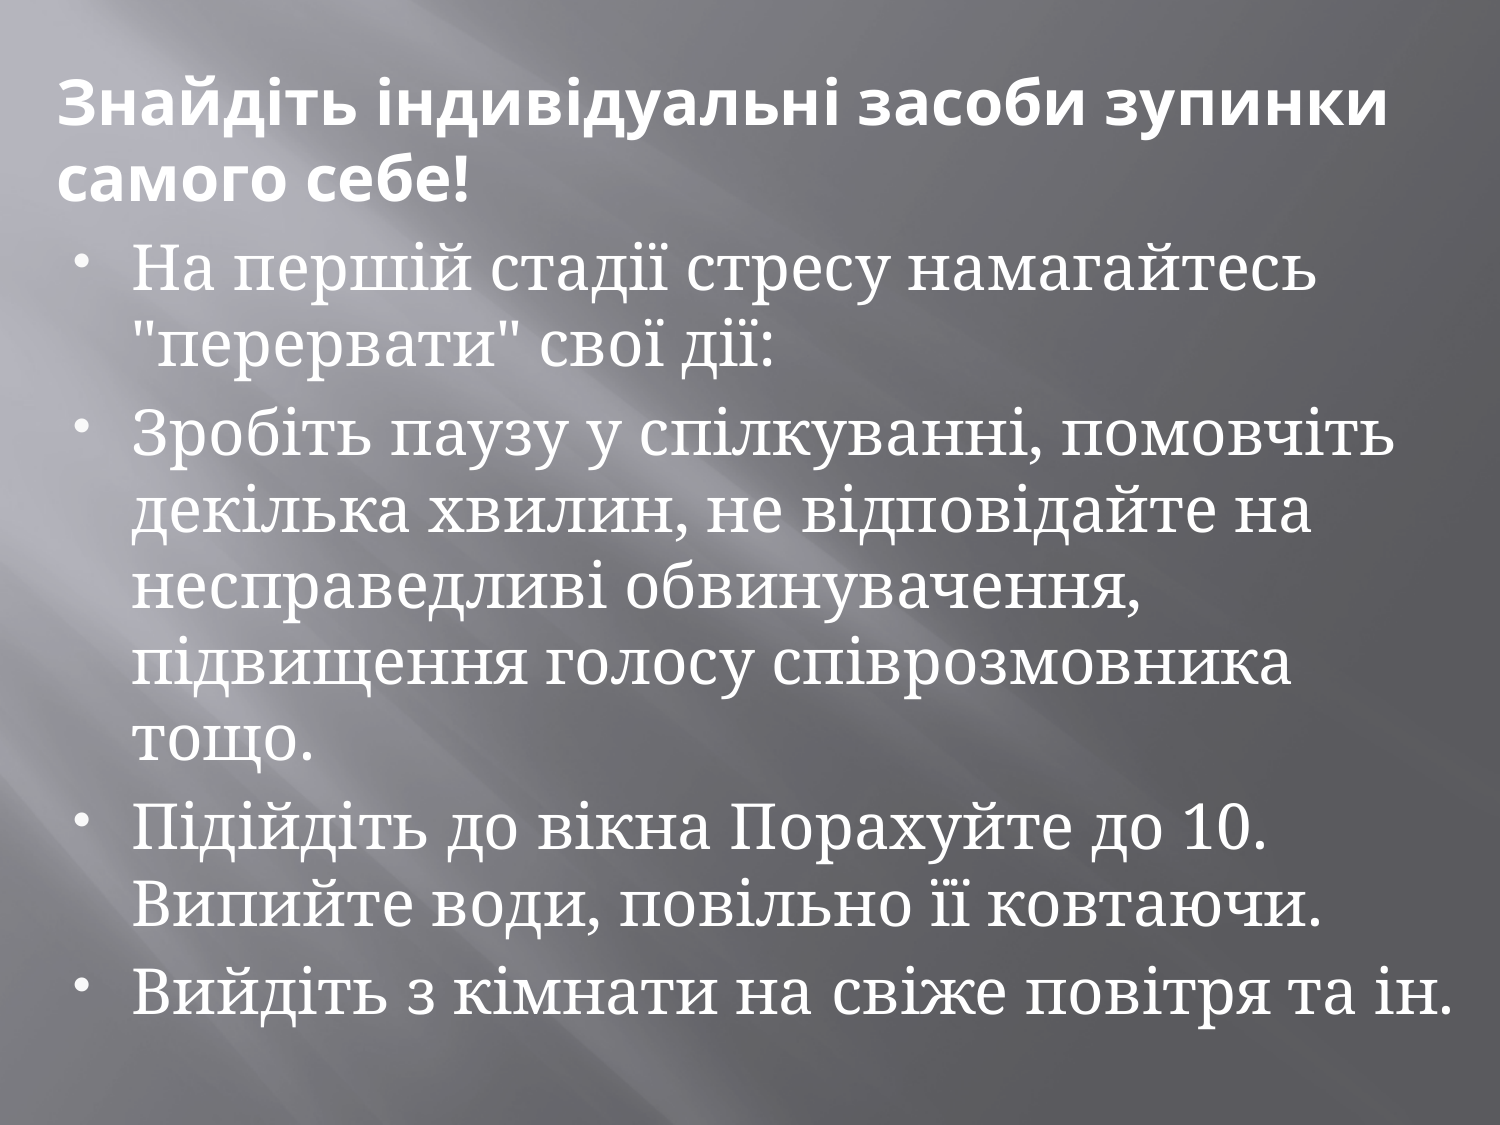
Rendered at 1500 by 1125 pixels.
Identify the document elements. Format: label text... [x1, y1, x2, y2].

list Знайдіть індивідуальні засоби зупинки самого себе! На першій стадії стресу намагайтесь "перервати" свої дії: Зробіть паузу у спілкуванні, помовчіть декілька хвилин, не відповідайте на несправедливі обвинувачення, підвищення голосу співрозмовника тощо. Підійдіть до вікна Порахуйте до 10. Випийте води, повільно її ковтаючи. Вийдіть з кімнати на свіже повітря та ін. [41, 54, 1500, 1094]
